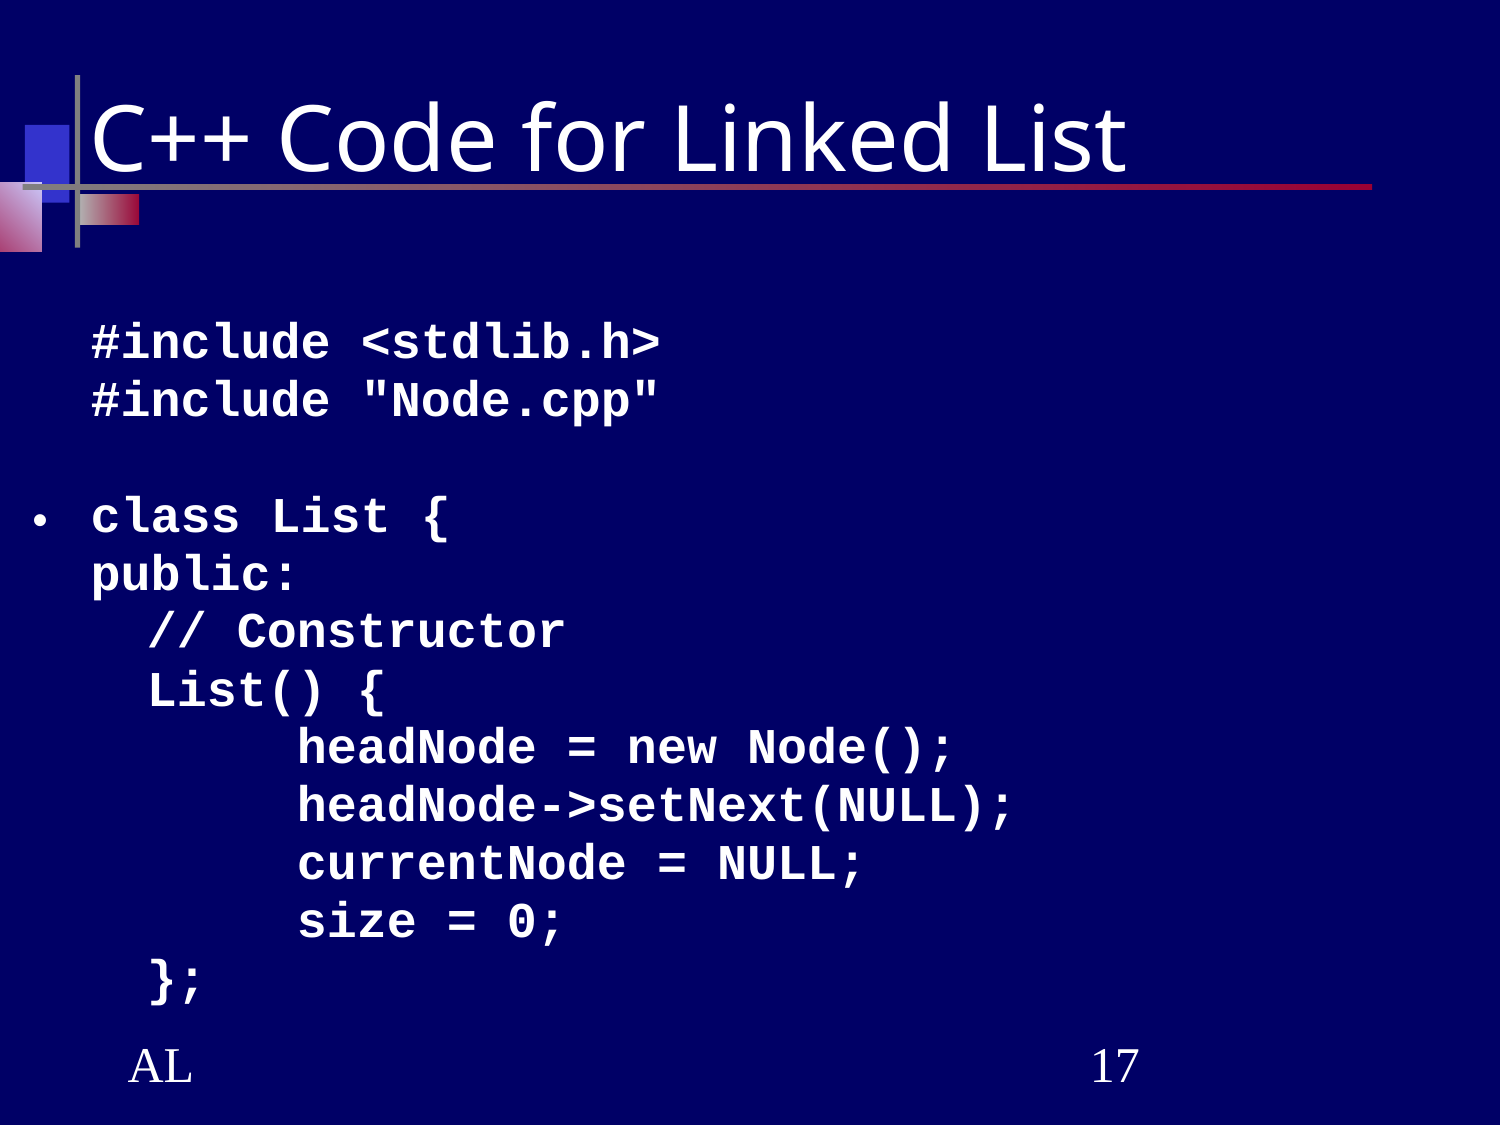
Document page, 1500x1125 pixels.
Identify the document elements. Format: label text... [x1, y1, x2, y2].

slide_number ‹#› [1074, 1063, 1388, 1100]
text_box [12, 487, 1388, 551]
title C++ Code for Linked List [74, 59, 1425, 210]
slide_number AL [112, 1063, 425, 1100]
list #include <stdlib.h> #include "Node.cpp" class List { public: // Constructor List() { headNode = new Node(); headNode->setNext(NULL); currentNode = NULL; size = 0; }; [75, 312, 1425, 1063]
